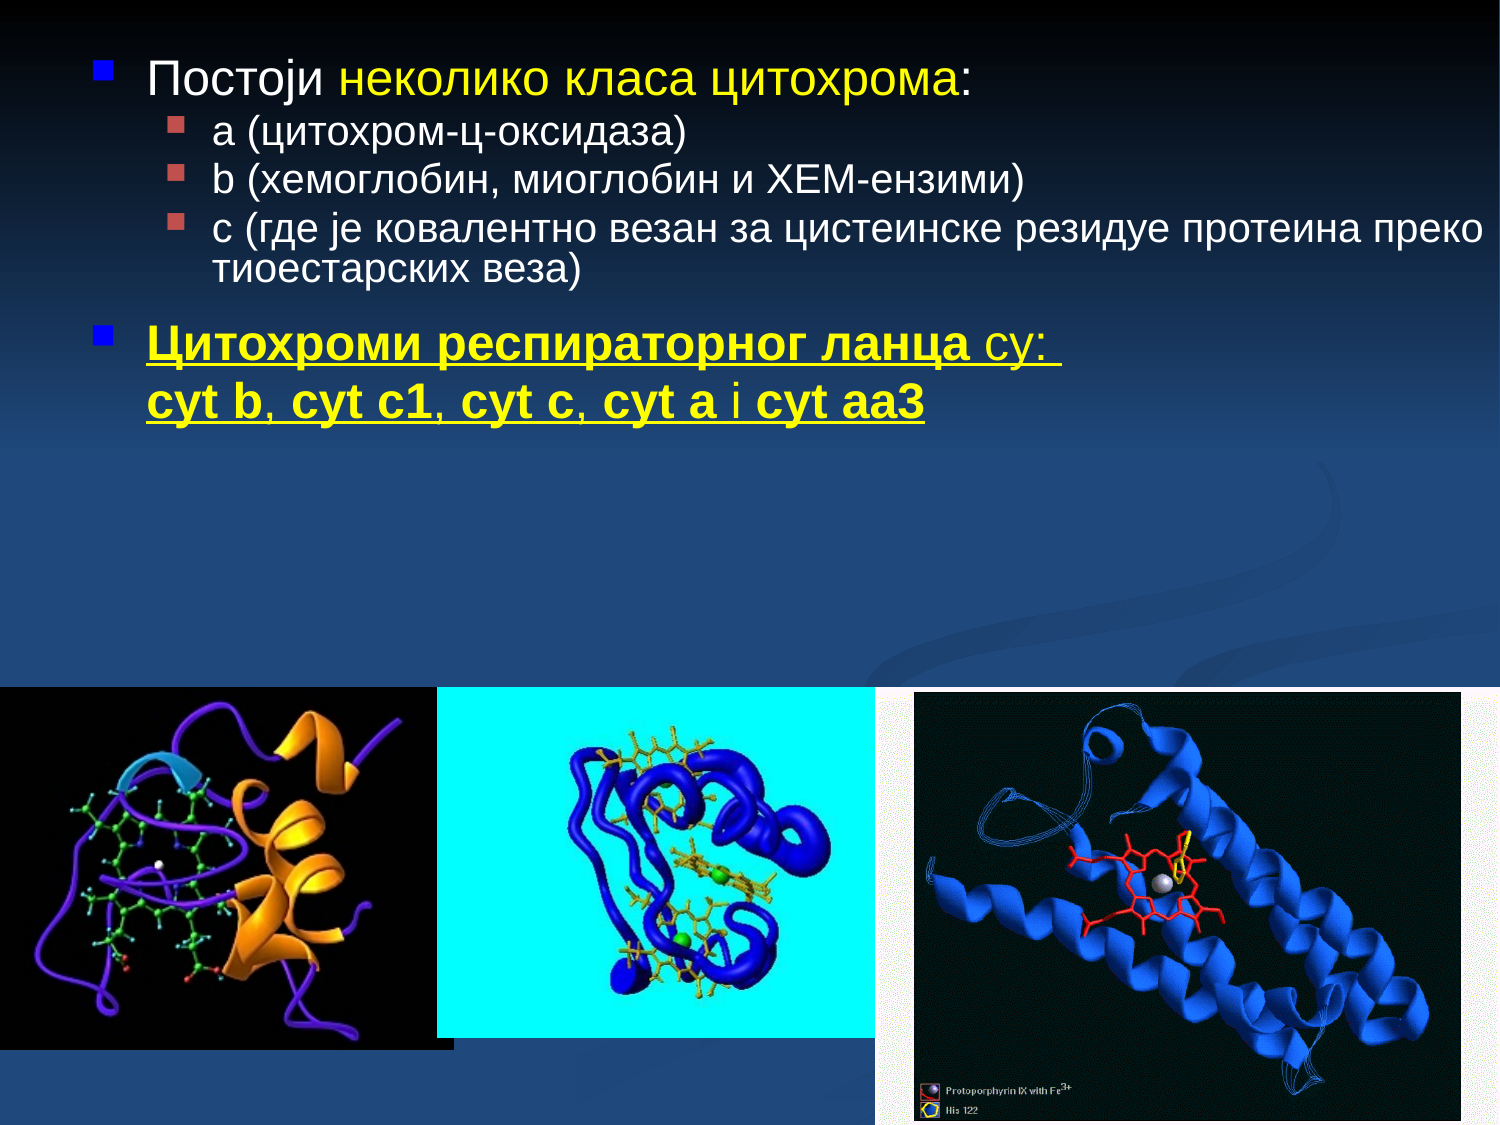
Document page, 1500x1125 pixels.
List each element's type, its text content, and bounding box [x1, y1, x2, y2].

list Постоји неколико класа цитохрома: a (цитохром-ц-оксидаза) b (хемоглобин, миоглобин и ХЕМ-ензими) c (где је ковалентно везан за цистеинске резидуе протеина преко тиоестарских веза) Цитохроми респираторног ланца су: cyt b, cyt c1, cyt c, cyt a i cyt aa3 [75, 50, 1500, 675]
picture [0, 687, 1500, 1125]
